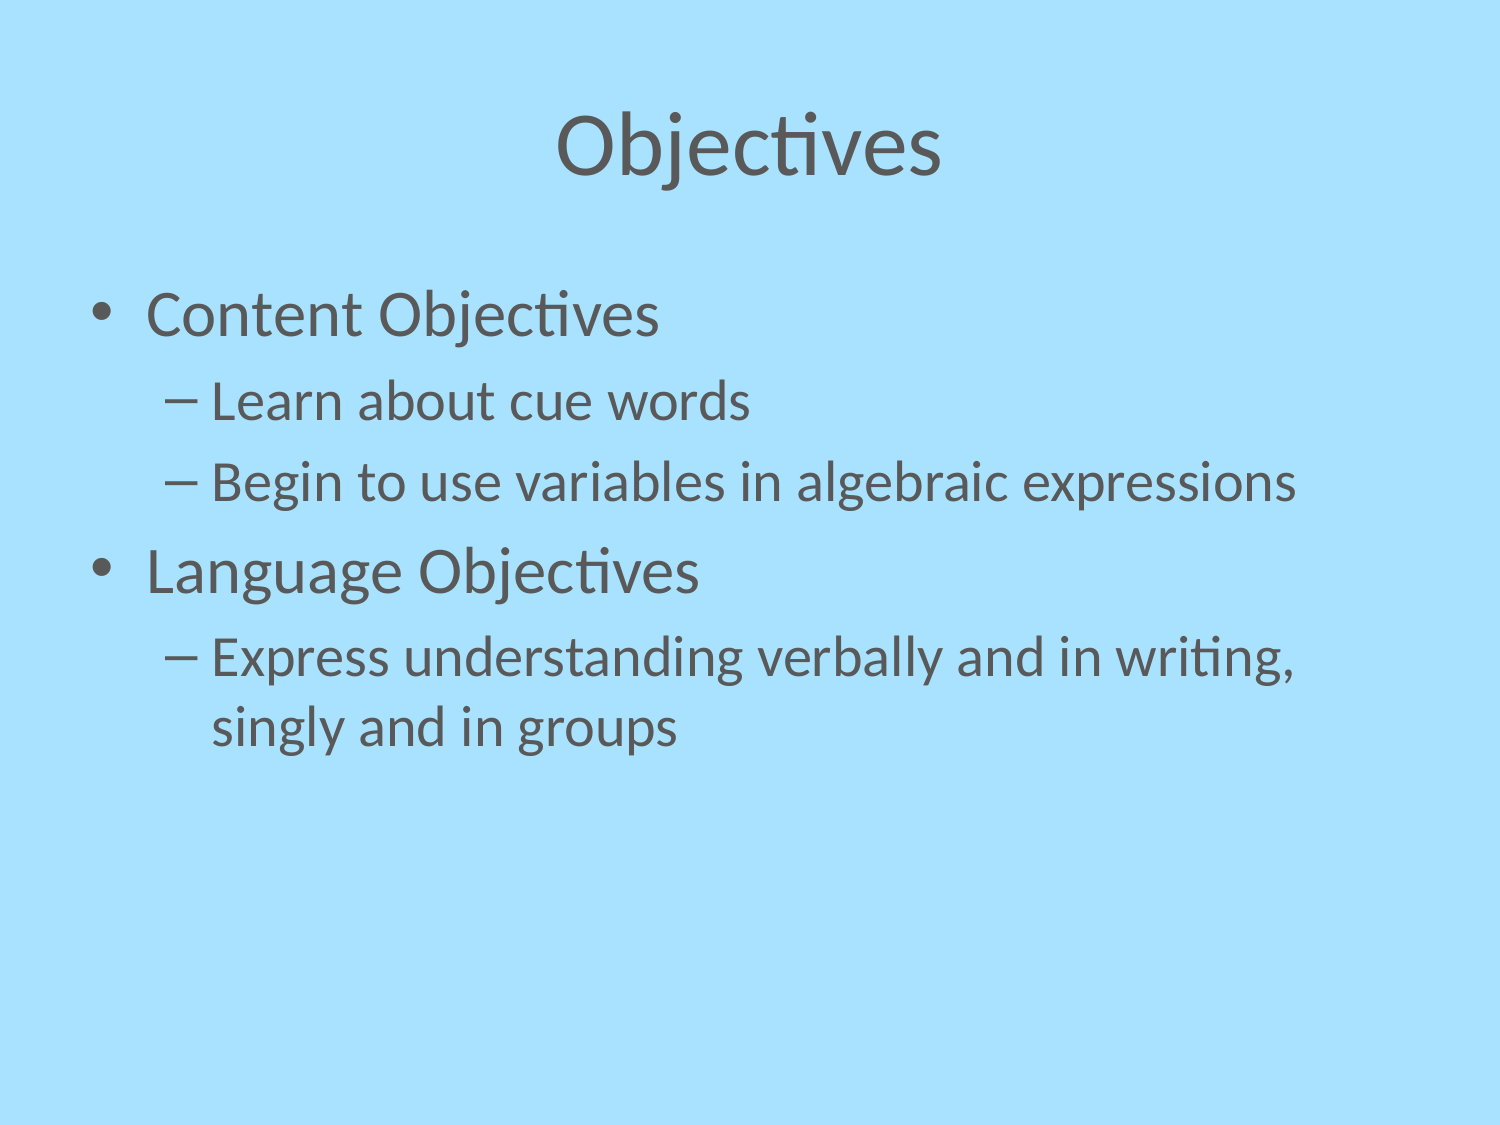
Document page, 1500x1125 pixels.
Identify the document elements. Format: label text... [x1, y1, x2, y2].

list Content Objectives Learn about cue words Begin to use variables in algebraic expressions Language Objectives Express understanding verbally and in writing, singly and in groups [75, 262, 1425, 1005]
title Objectives [75, 45, 1425, 233]
